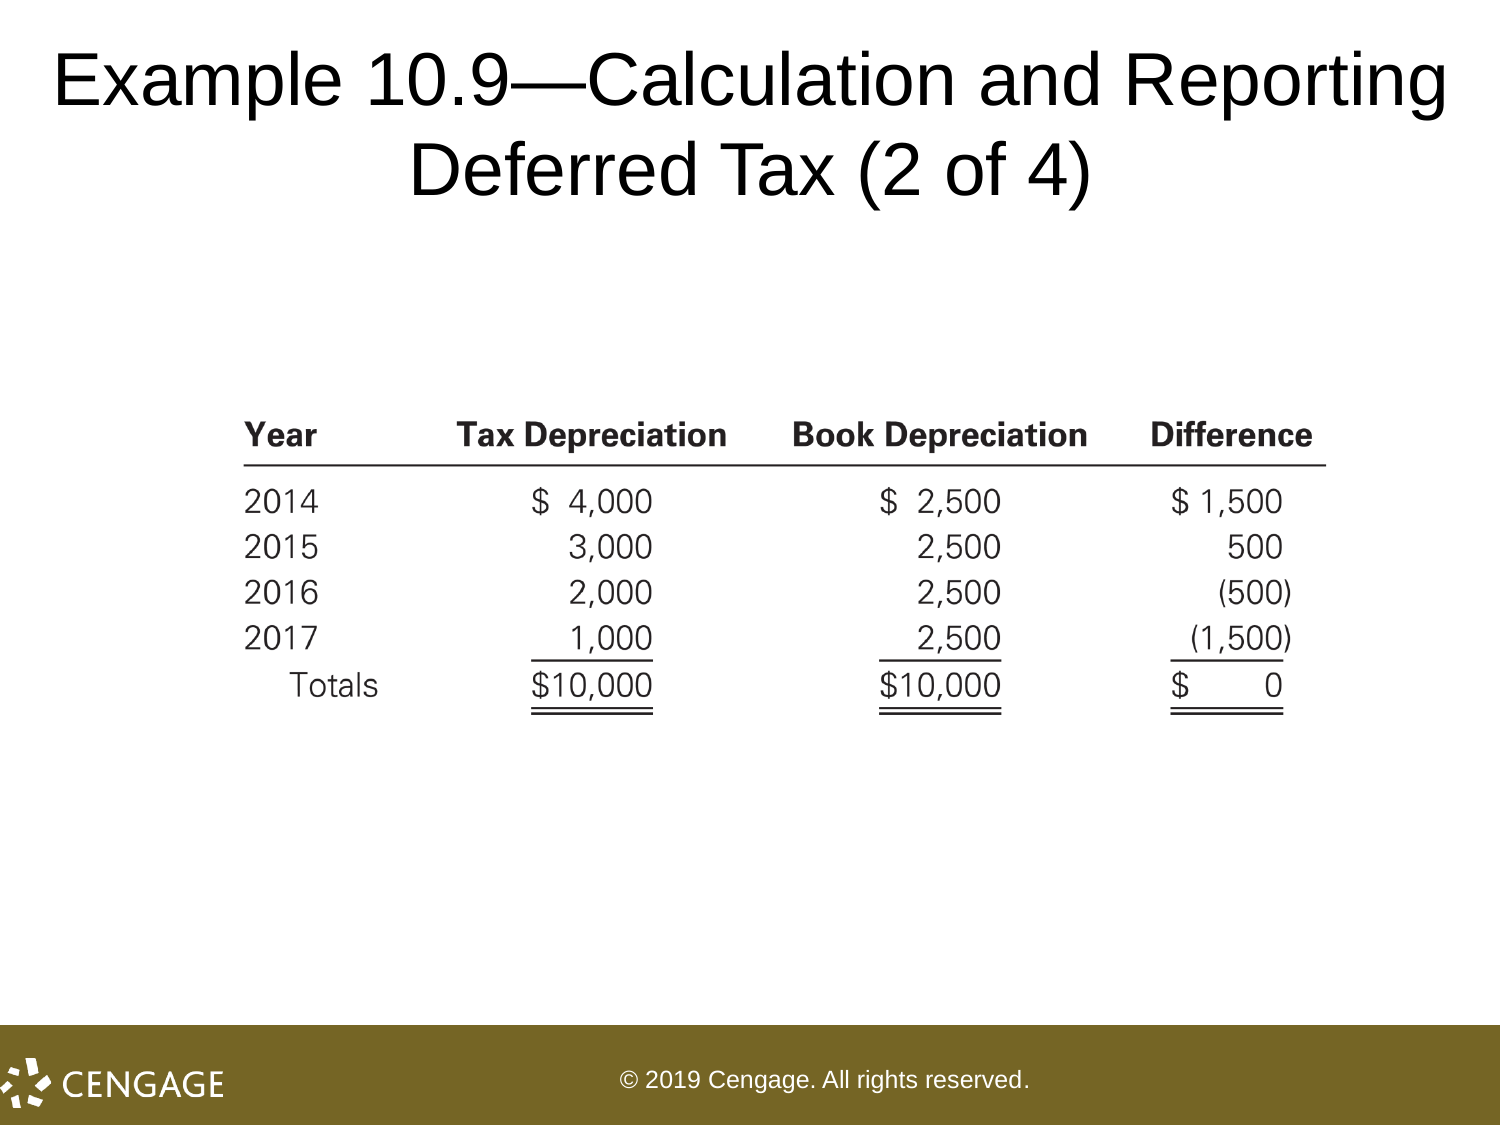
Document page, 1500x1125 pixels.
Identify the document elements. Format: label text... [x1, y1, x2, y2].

title Example 10.9—Calculation and Reporting Deferred Tax (2 of 4) [30, 10, 1473, 230]
picture [222, 399, 1344, 744]
picture [0, 1058, 223, 1108]
